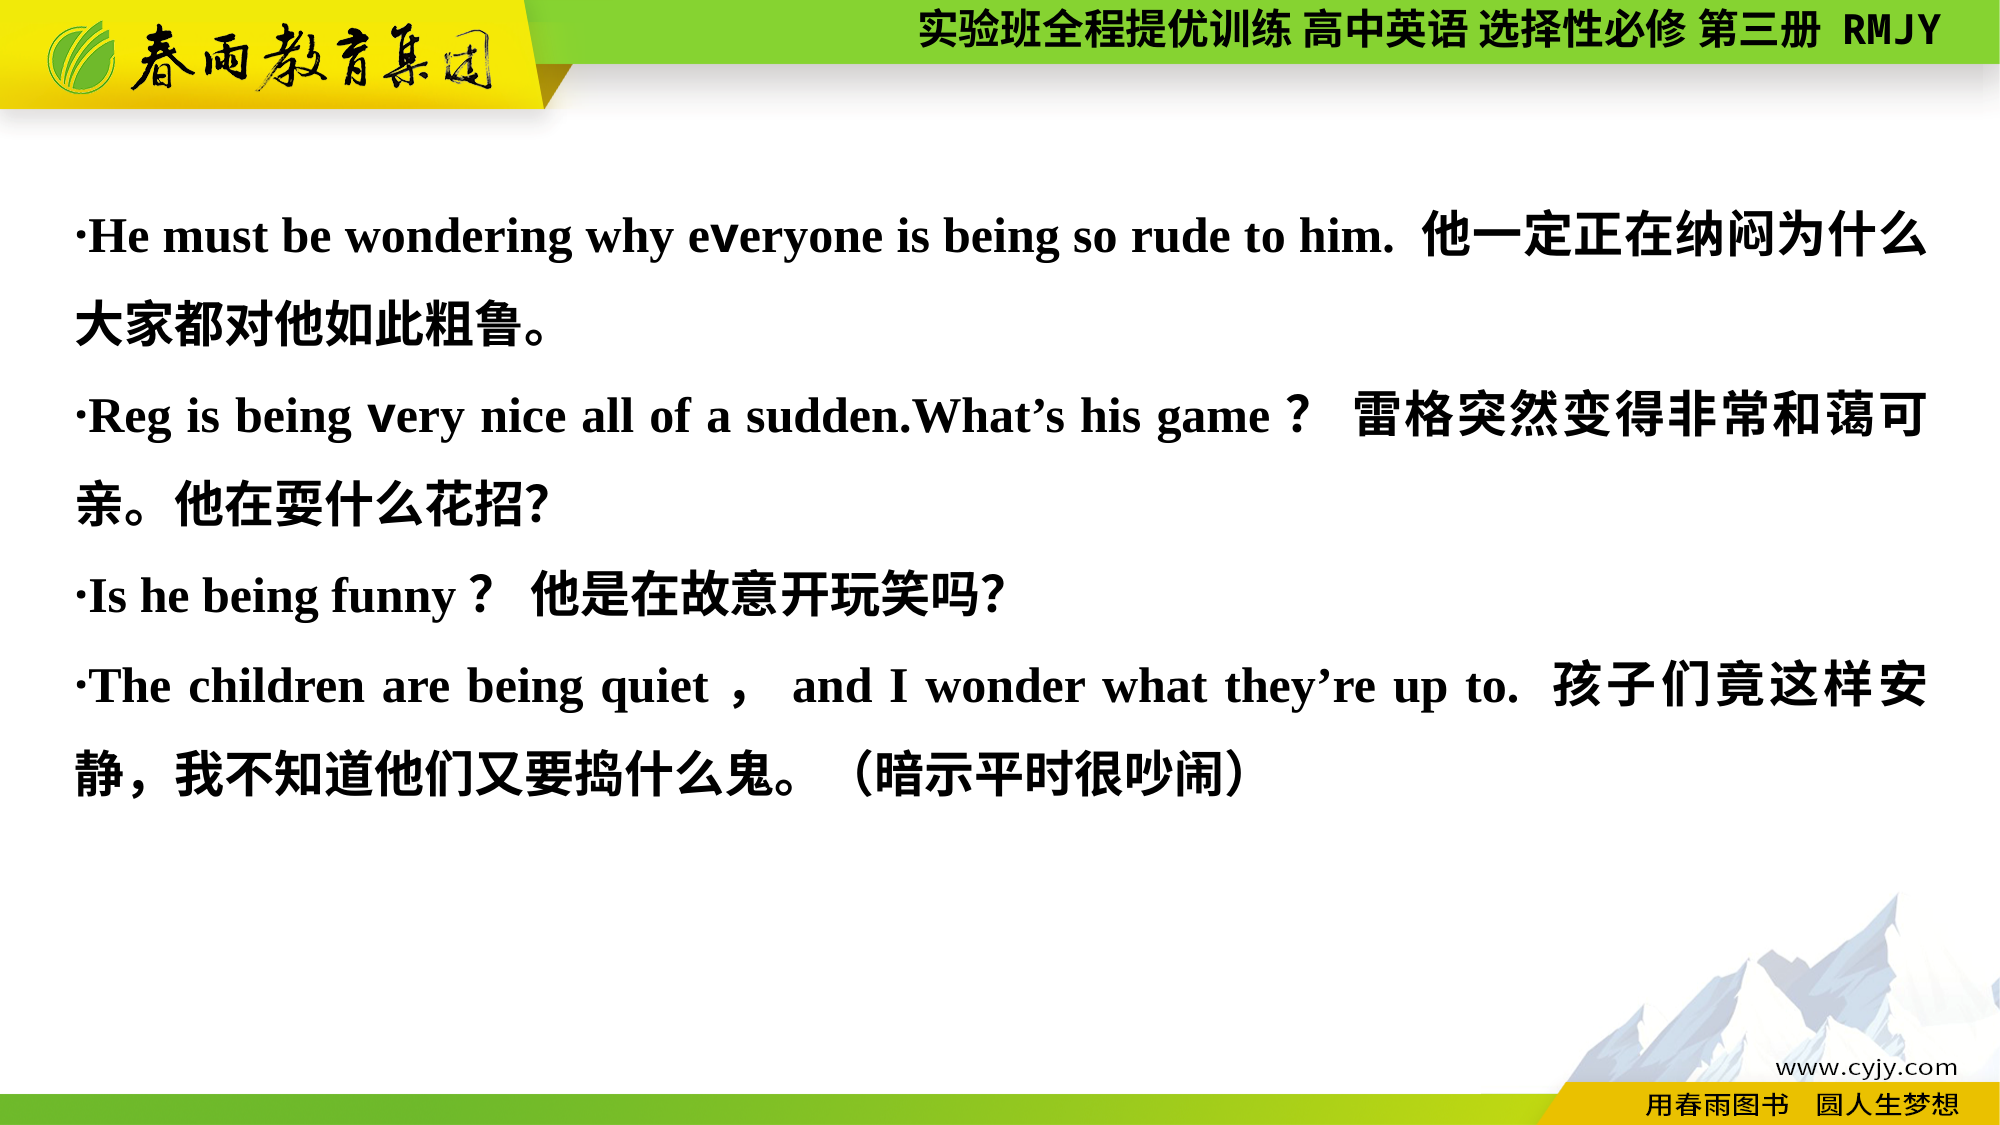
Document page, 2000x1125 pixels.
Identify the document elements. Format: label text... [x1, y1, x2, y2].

picture [0, 0, 2000, 1125]
list ·He must be wondering why everyone is being so rude to him. 他一定正在纳闷为什么大家都对他如此粗鲁。 ·Reg is being very nice all of a sudden.What’s his game？ 雷格突然变得非常和蔼可亲。他在耍什么花招？ ·Is he being funny？ 他是在故意开玩笑吗？ ·The children are being quiet，and I wonder what they’re up to. 孩子们竟这样安静，我不知道他们又要捣什么鬼。（暗示平时很吵闹） [59, 164, 1944, 817]
